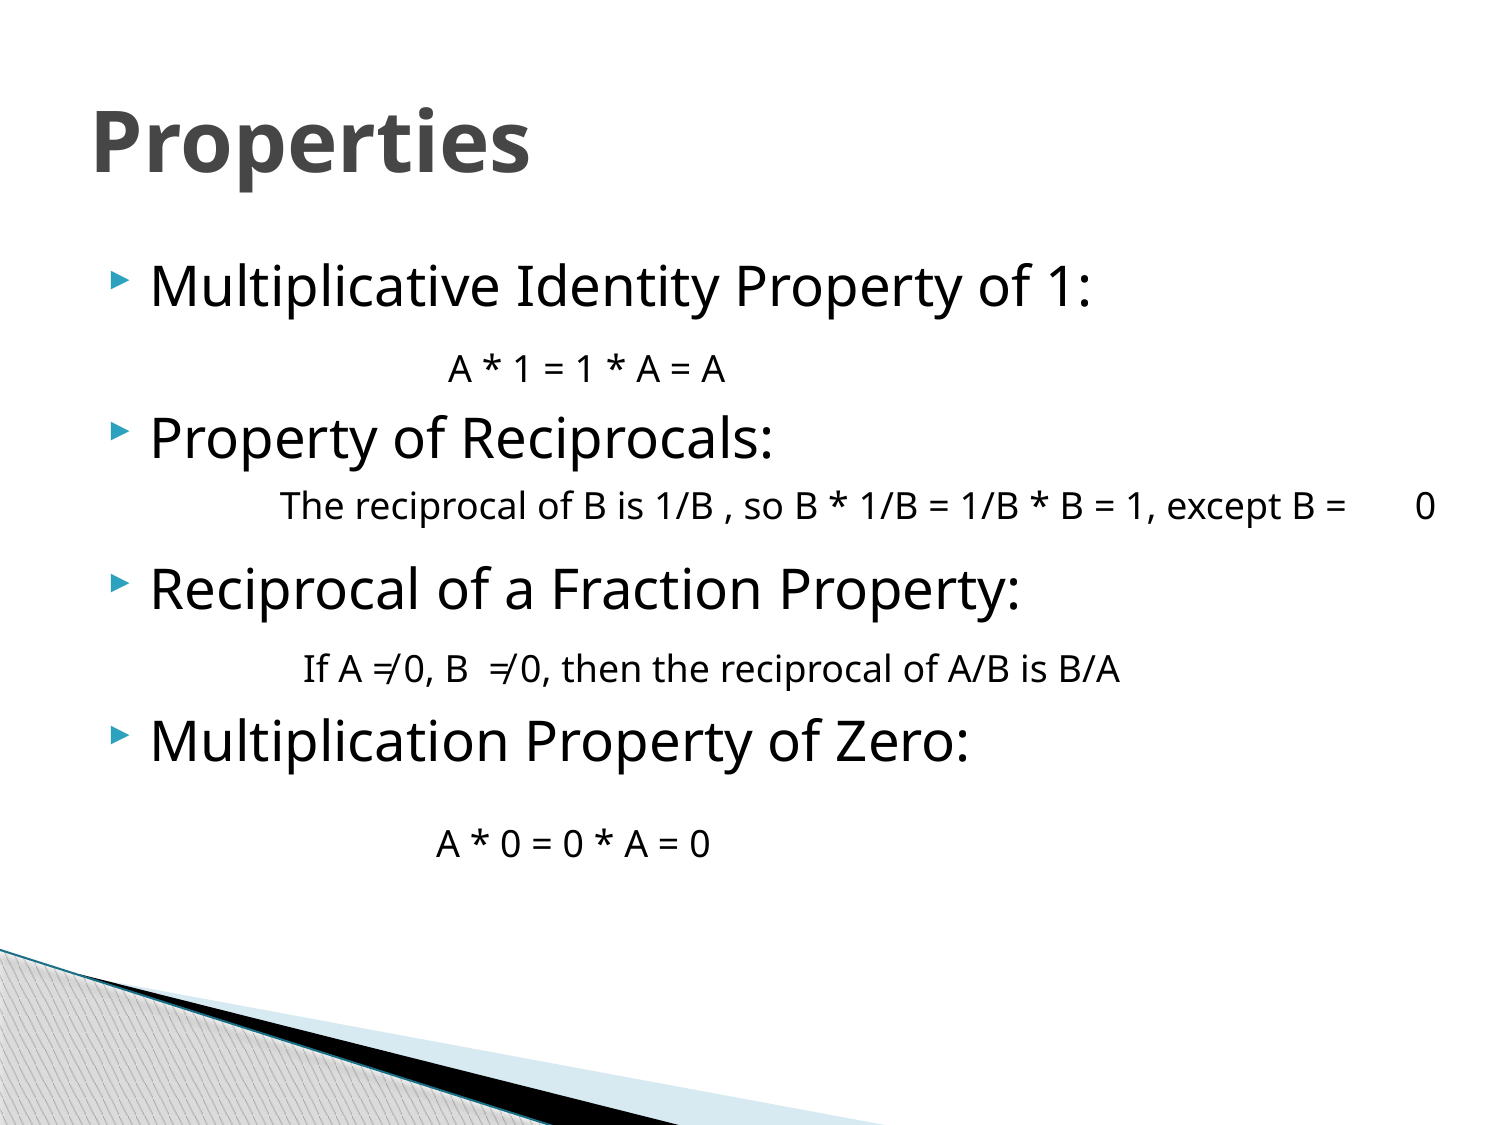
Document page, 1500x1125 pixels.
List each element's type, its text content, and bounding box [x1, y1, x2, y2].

text_box A * 0 = 0 * A = 0 [421, 812, 726, 873]
title Properties [75, 45, 1425, 233]
text_box The reciprocal of B is 1/B , so B * 1/B = 1/B * B = 1, except B = [264, 474, 1373, 535]
text_box A * 1 = 1 * A = A [433, 337, 741, 398]
text_box 0 [1400, 474, 1450, 535]
list Multiplicative Identity Property of 1: Property of Reciprocals: Reciprocal of a Fraction Property: Multiplication Property of Zero: [75, 243, 1425, 986]
text_box If A ≠ 0, B ≠ 0, then the reciprocal of A/B is B/A [288, 637, 1136, 698]
